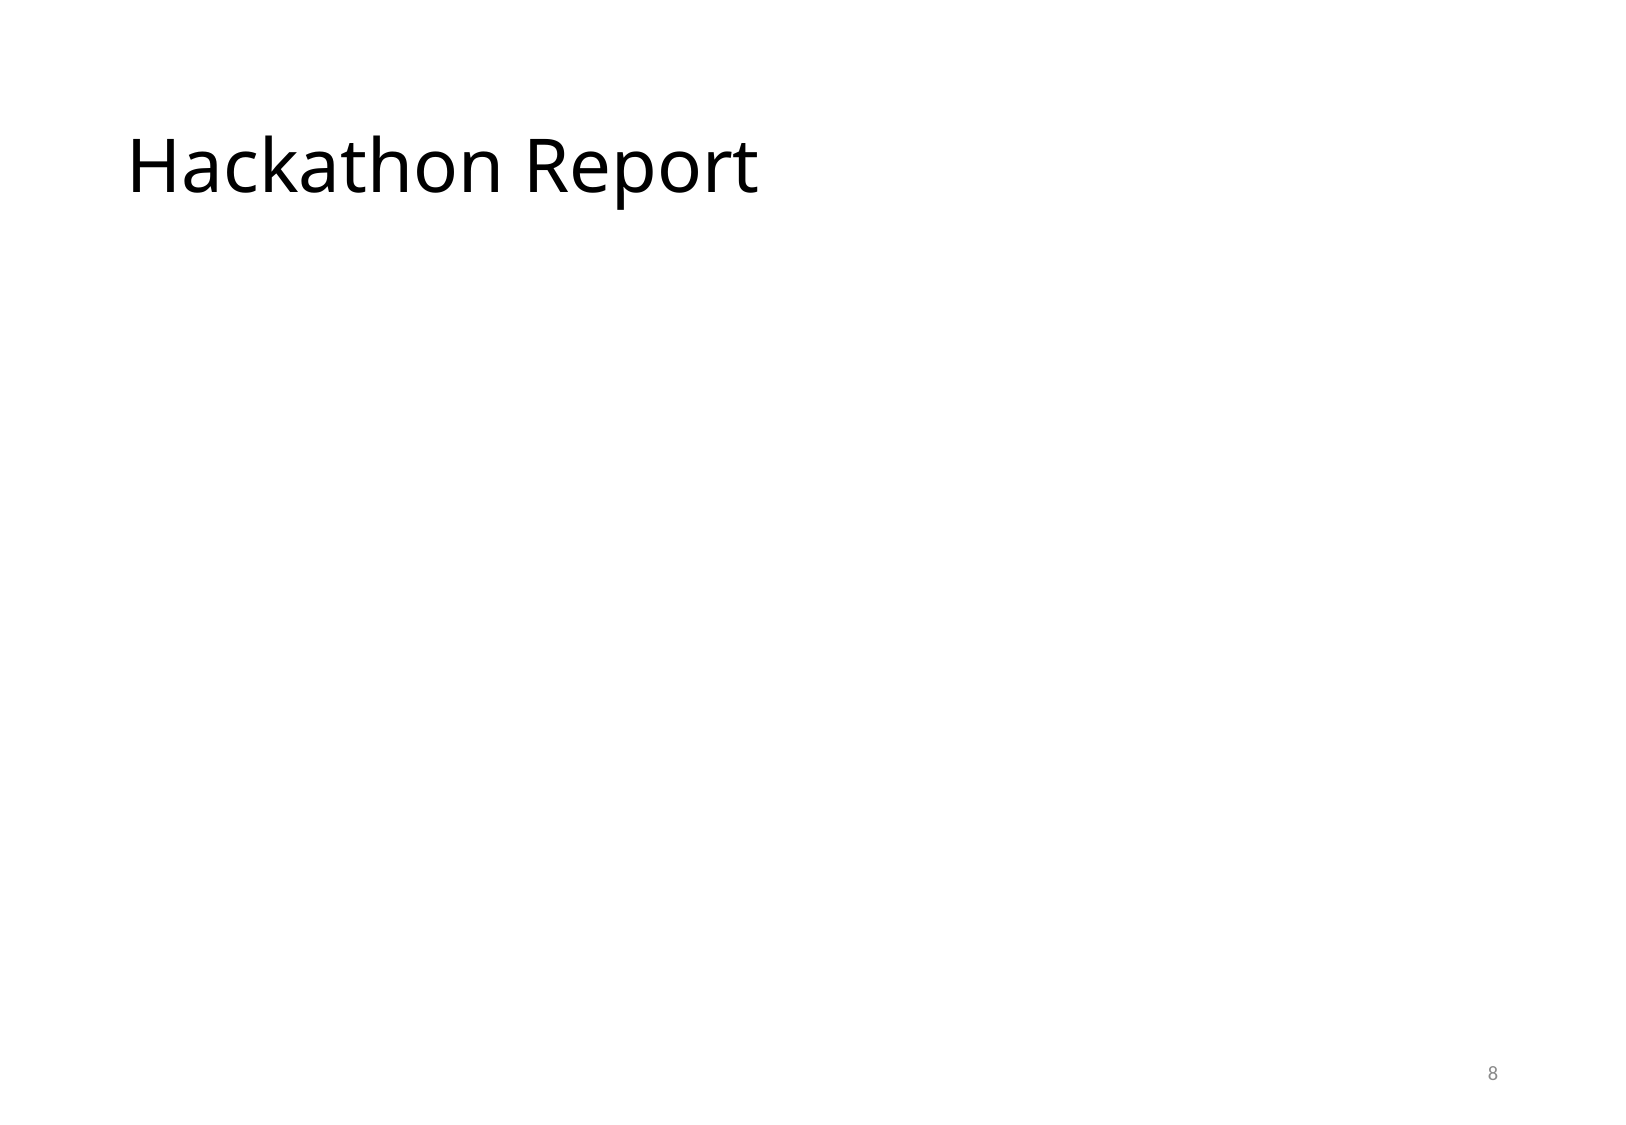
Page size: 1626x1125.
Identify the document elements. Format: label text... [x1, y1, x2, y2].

slide_number 8 [1147, 1042, 1514, 1103]
title Hackathon Report [111, 59, 1514, 278]
